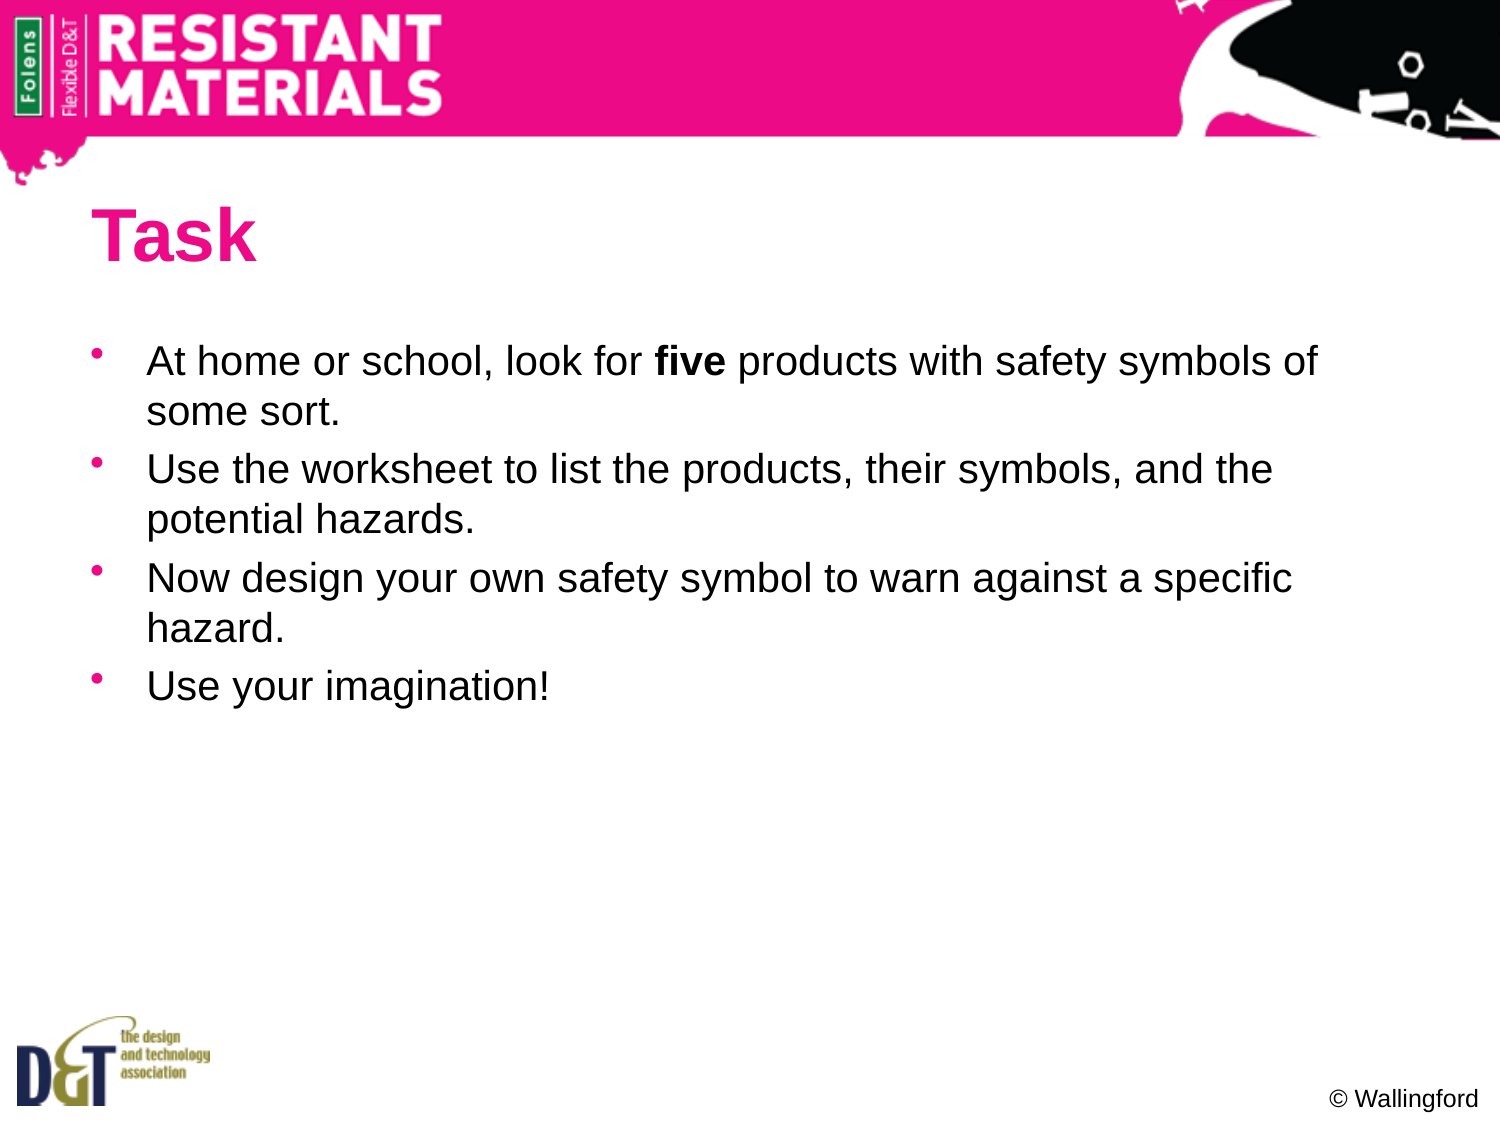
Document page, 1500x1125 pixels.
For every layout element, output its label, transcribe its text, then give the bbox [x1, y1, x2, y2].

list At home or school, look for five products with safety symbols of some sort. Use the worksheet to list the products, their symbols, and the potential hazards. Now design your own safety symbol to warn against a specific hazard. Use your imagination! [75, 326, 1425, 1005]
title Task [76, 160, 1427, 301]
footer © Wallingford [1257, 1074, 1495, 1125]
picture [0, 0, 1500, 1125]
